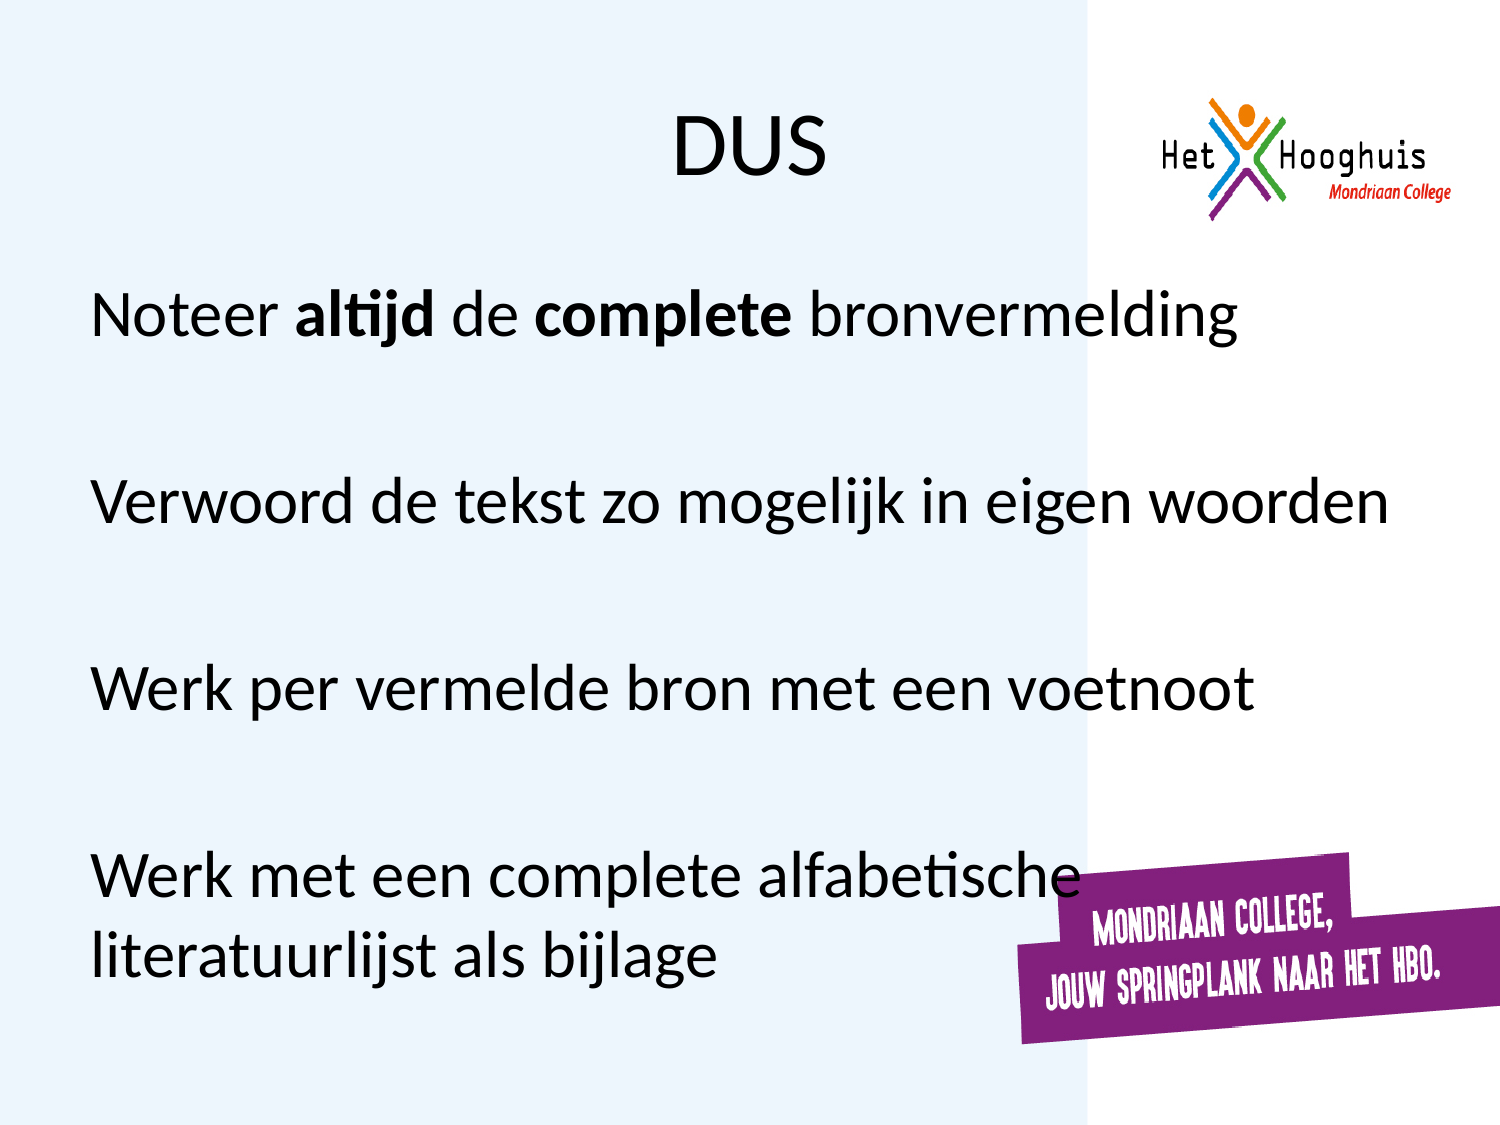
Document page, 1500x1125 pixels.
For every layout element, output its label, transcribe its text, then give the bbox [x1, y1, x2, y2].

list Noteer altijd de complete bronvermelding Verwoord de tekst zo mogelijk in eigen woorden Werk per vermelde bron met een voetnoot Werk met een complete alfabetische literatuurlijst als bijlage [75, 262, 1425, 1005]
picture [0, 0, 1500, 1125]
title DUS [75, 45, 1425, 233]
